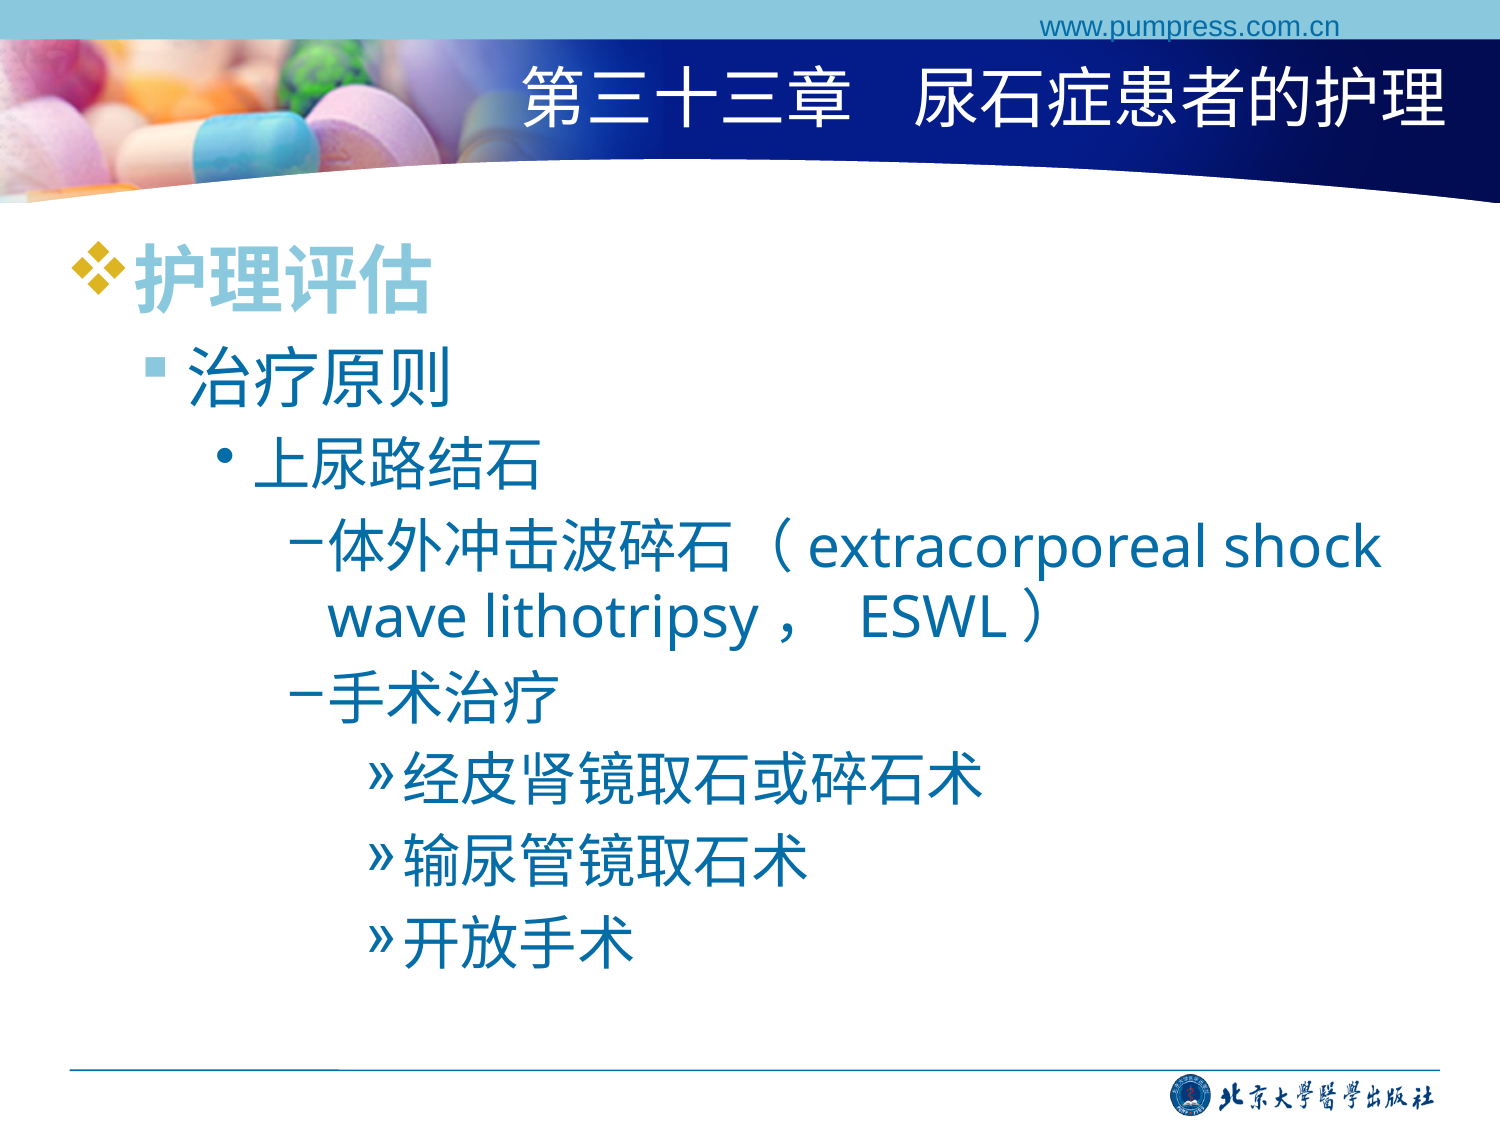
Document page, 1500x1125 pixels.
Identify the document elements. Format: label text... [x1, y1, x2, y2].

slide_number www.pumpress.com.cn [1025, 0, 1463, 38]
picture [1170, 1074, 1436, 1118]
picture [0, 40, 1500, 203]
title 第三十三章 尿石症患者的护理 [137, 49, 1463, 143]
list 护理评估 治疗原则 上尿路结石 体外冲击波碎石（extracorporeal shock wave lithotripsy， ESWL） 手术治疗 经皮肾镜取石或碎石术 输尿管镜取石术 开放手术 [49, 224, 1463, 1026]
